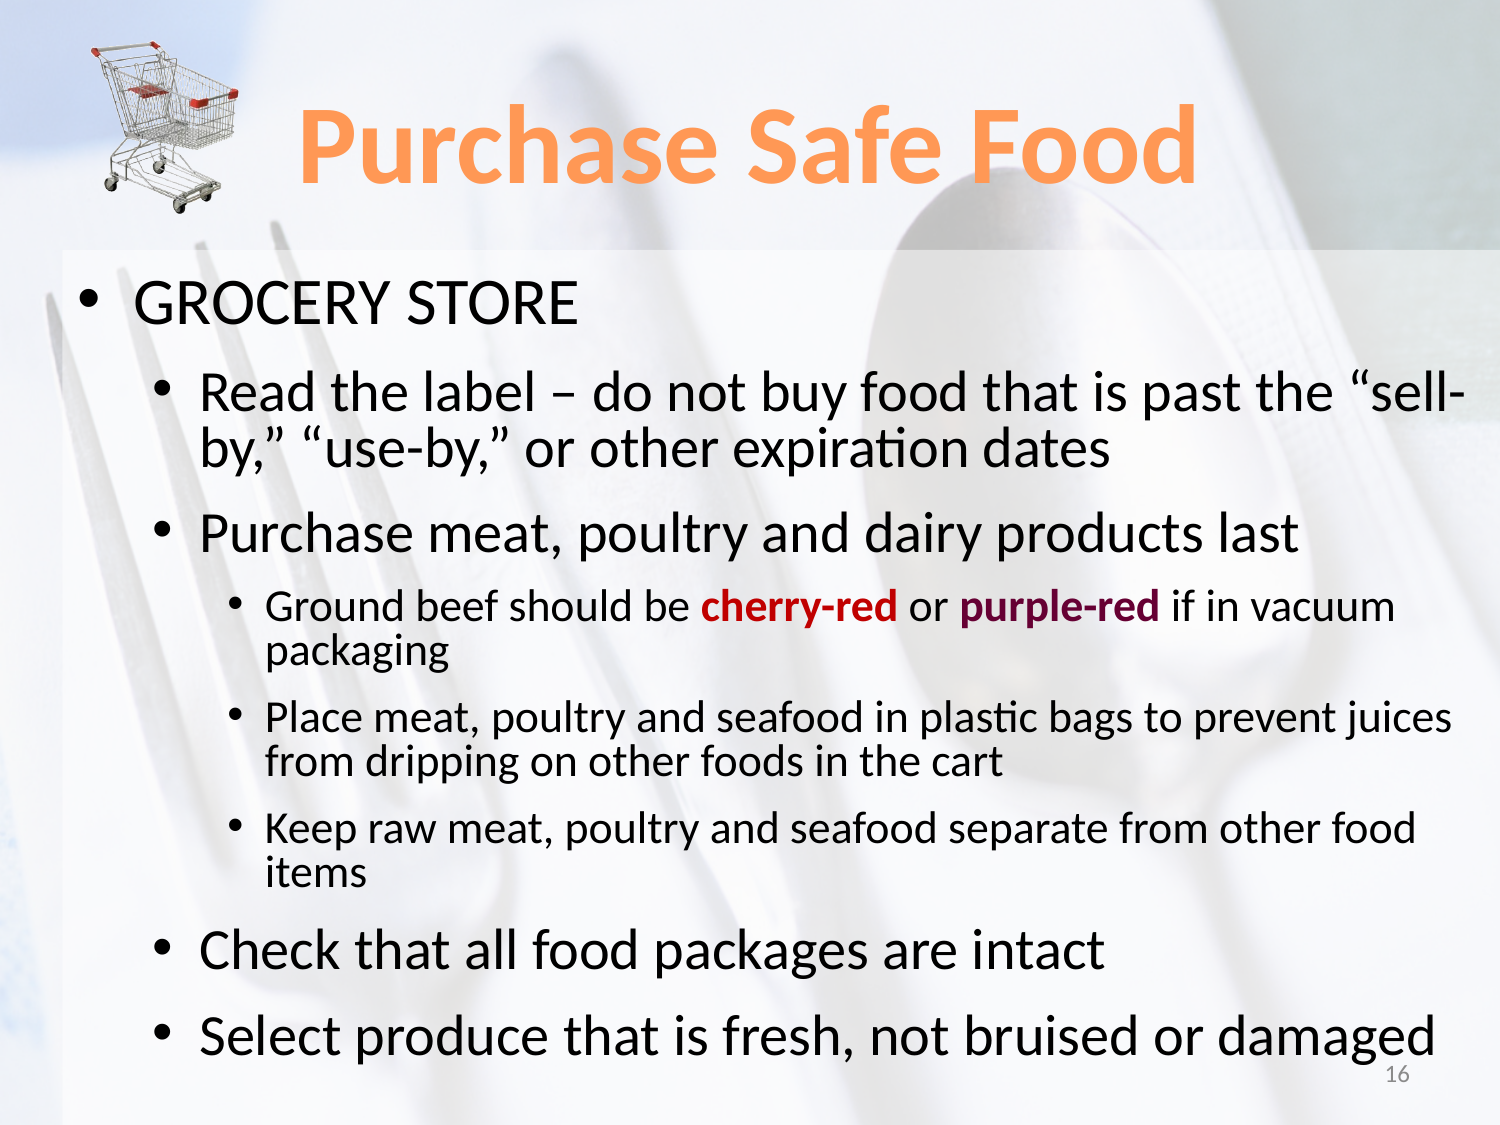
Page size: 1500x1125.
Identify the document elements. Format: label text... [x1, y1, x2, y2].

picture [74, 37, 254, 216]
title Purchase Safe Food [74, 37, 1426, 241]
list GROCERY STORE Read the label – do not buy food that is past the “sell-by,” “use-by,” or other expiration dates Purchase meat, poultry and dairy products last Ground beef should be cherry-red or purple-red if in vacuum packaging Place meat, poultry and seafood in plastic bags to prevent juices from dripping on other foods in the cart Keep raw meat, poultry and seafood separate from other food items Check that all food packages are intact Select produce that is fresh, not bruised or damaged [62, 249, 1500, 1125]
slide_number 16 [1074, 1042, 1425, 1103]
